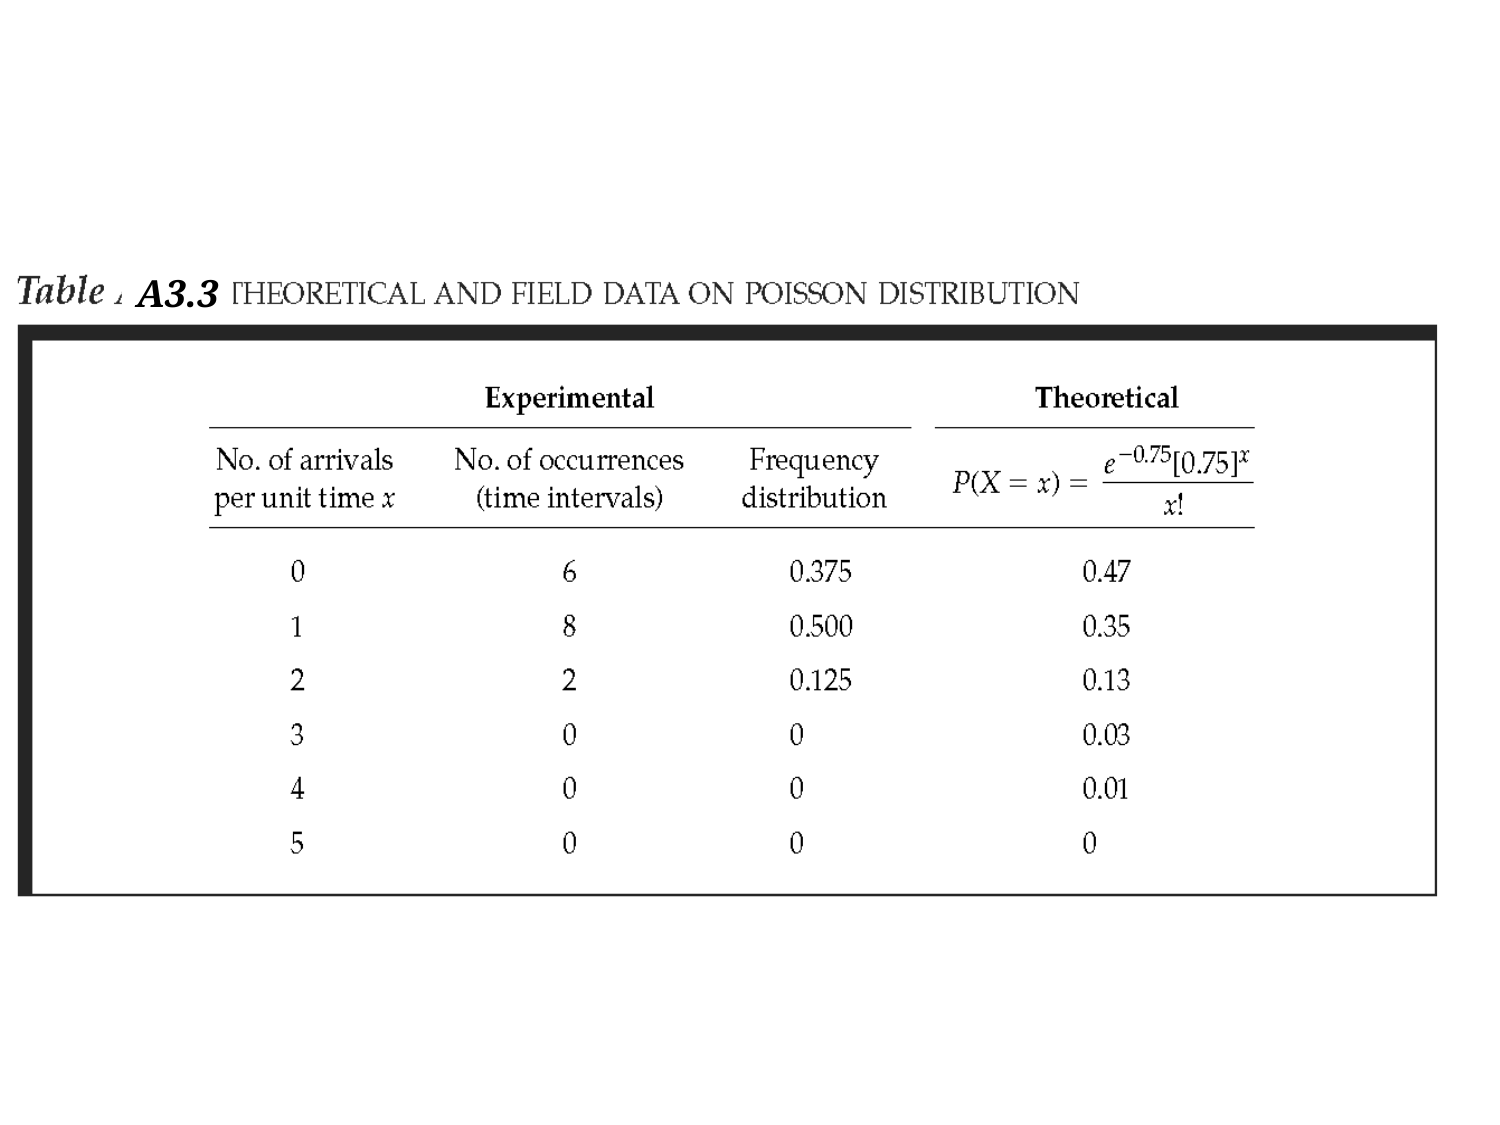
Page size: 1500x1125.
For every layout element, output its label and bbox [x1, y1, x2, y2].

picture [0, 258, 1455, 901]
